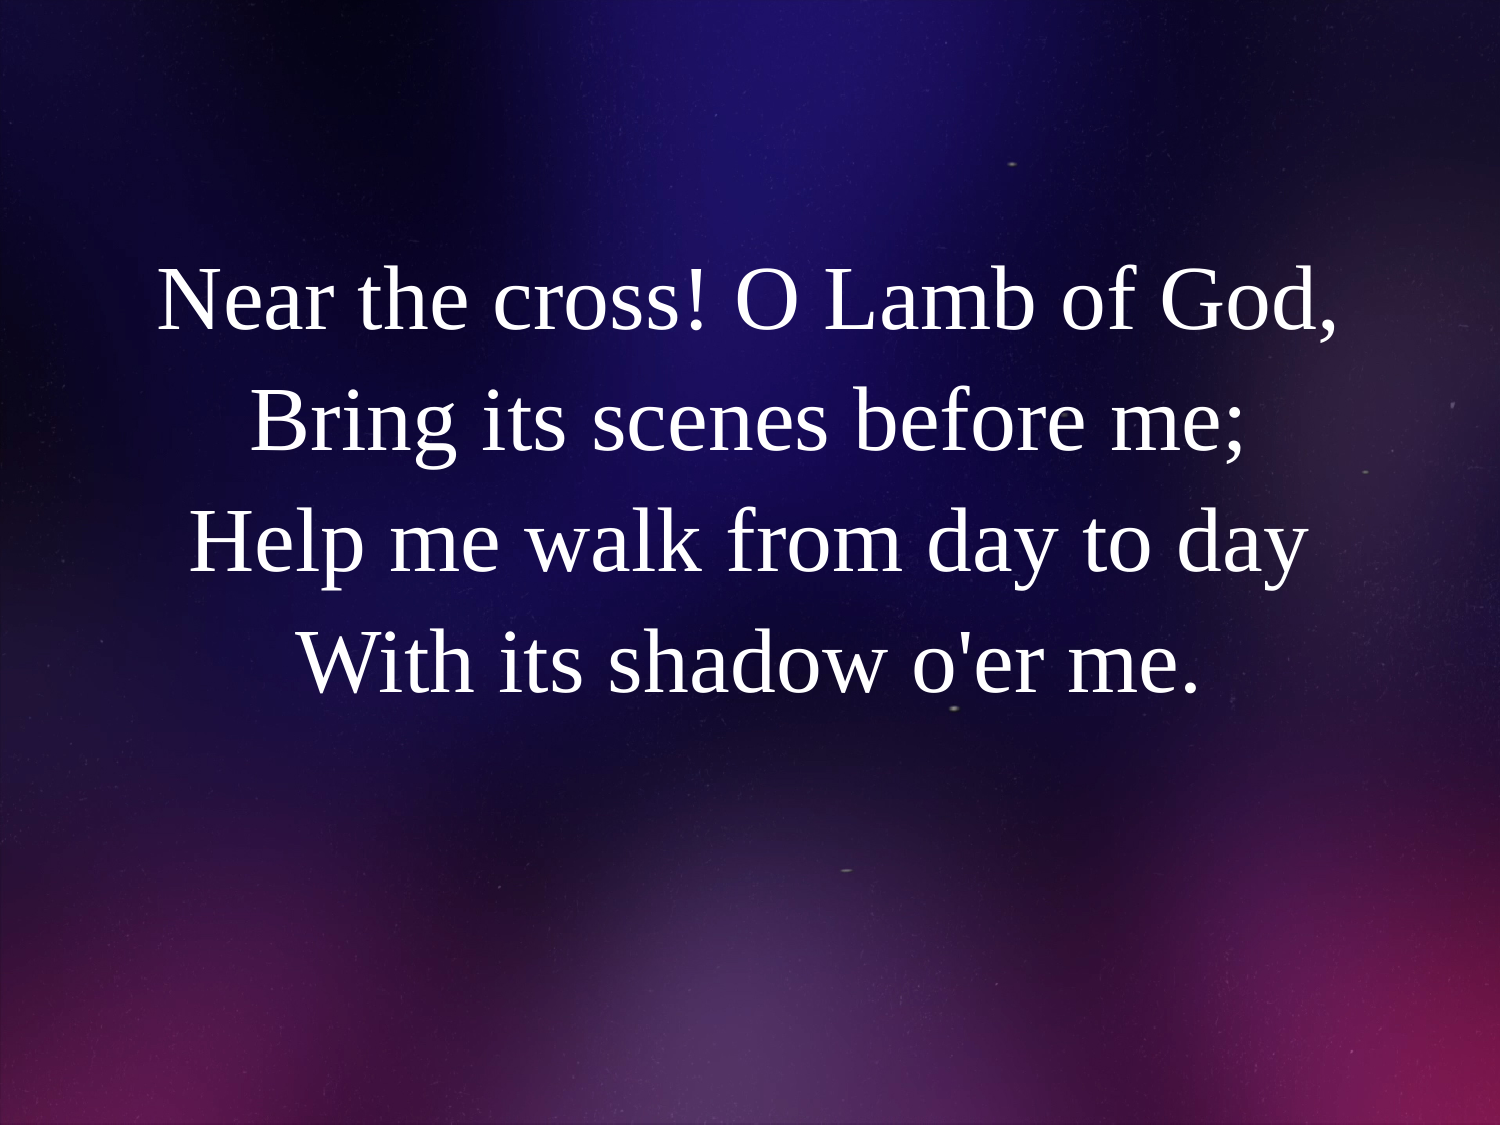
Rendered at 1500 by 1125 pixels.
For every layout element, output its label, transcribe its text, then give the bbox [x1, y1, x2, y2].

picture [0, 0, 1500, 1125]
title Near the cross! O Lamb of God, Bring its scenes before me; Help me walk from day to day With its shadow o'er me. [76, 375, 1423, 563]
